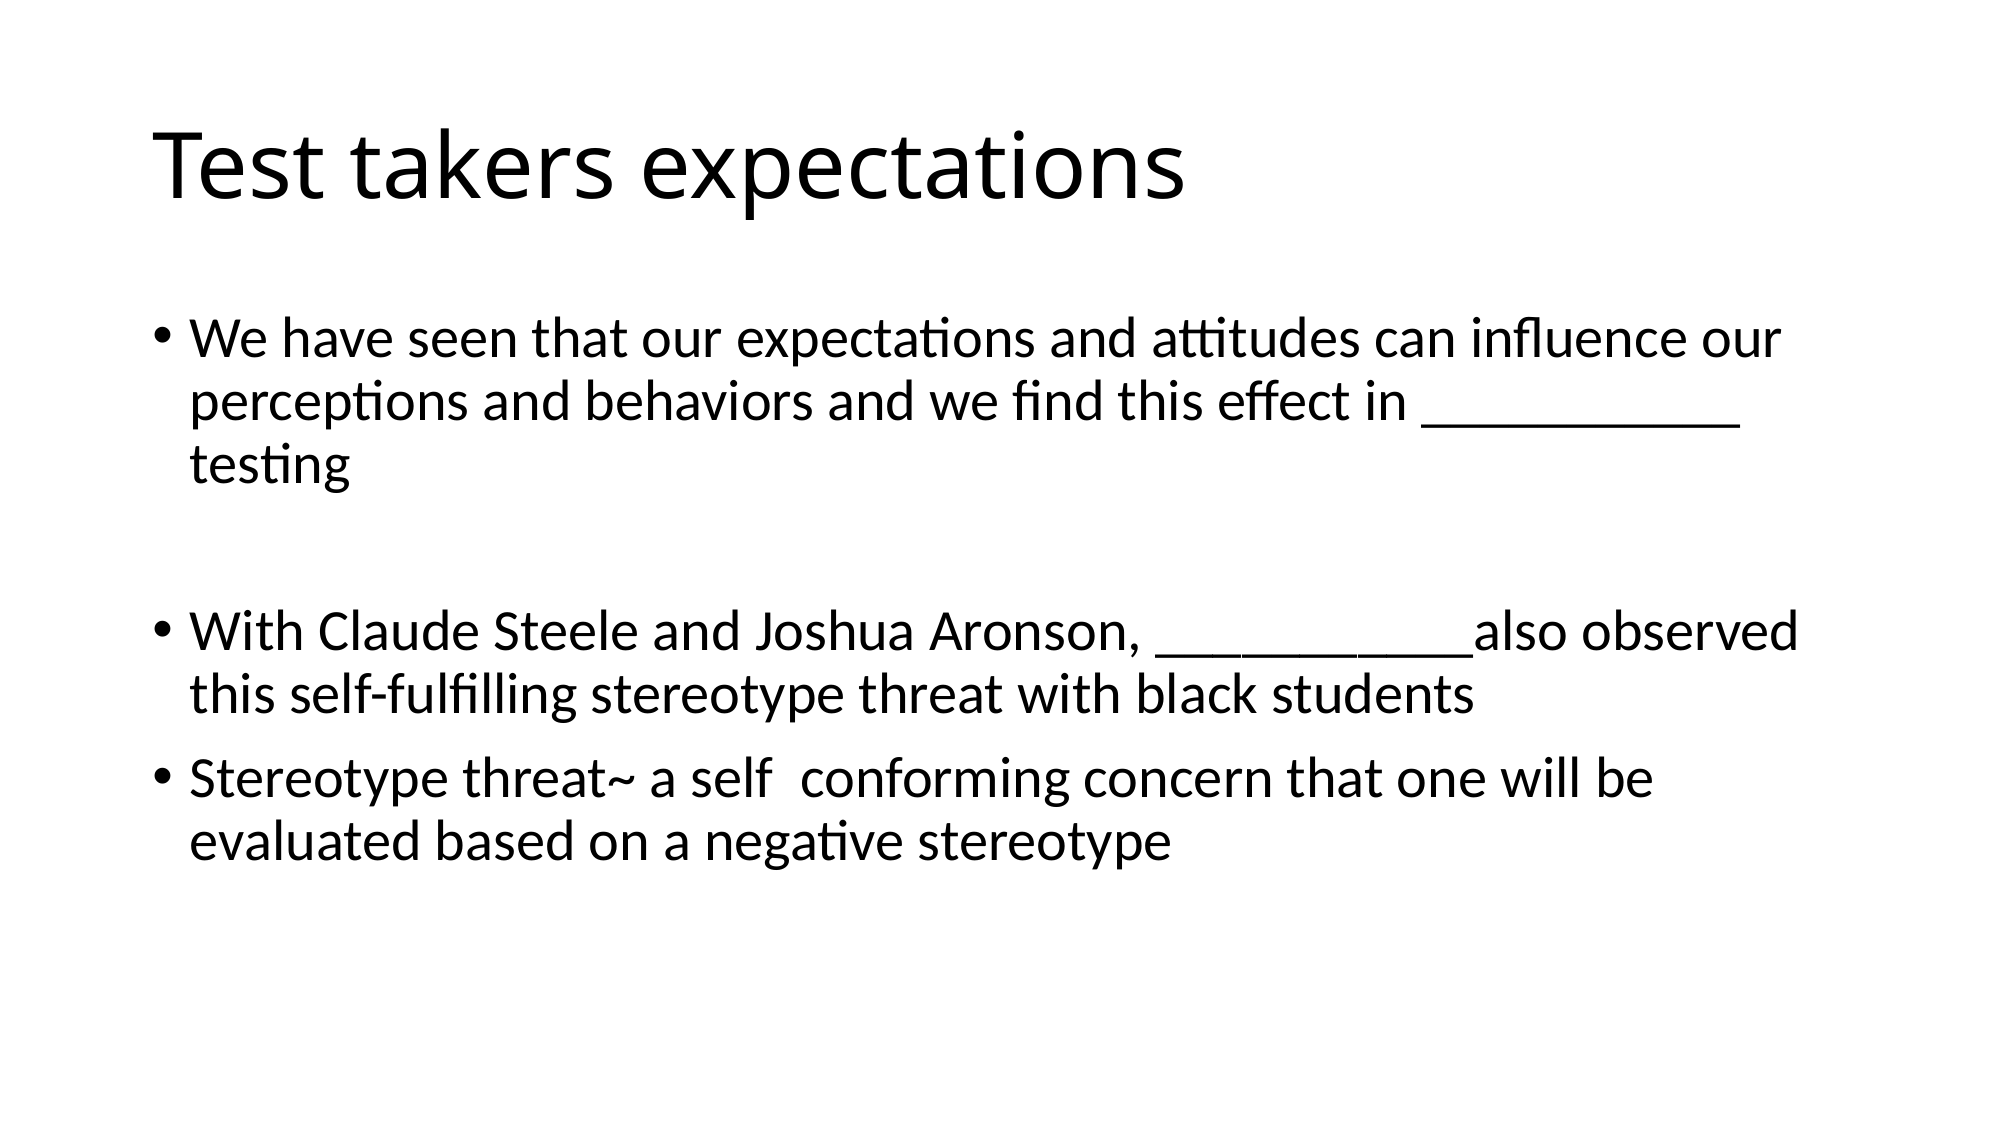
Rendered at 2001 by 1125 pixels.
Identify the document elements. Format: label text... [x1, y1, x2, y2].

title Test takers expectations [137, 59, 1863, 278]
list We have seen that our expectations and attitudes can influence our perceptions and behaviors and we find this effect in ___________ testing With Claude Steele and Joshua Aronson, ___________also observed this self-fulfilling stereotype threat with black students Stereotype threat~ a self conforming concern that one will be evaluated based on a negative stereotype [137, 299, 1863, 1014]
